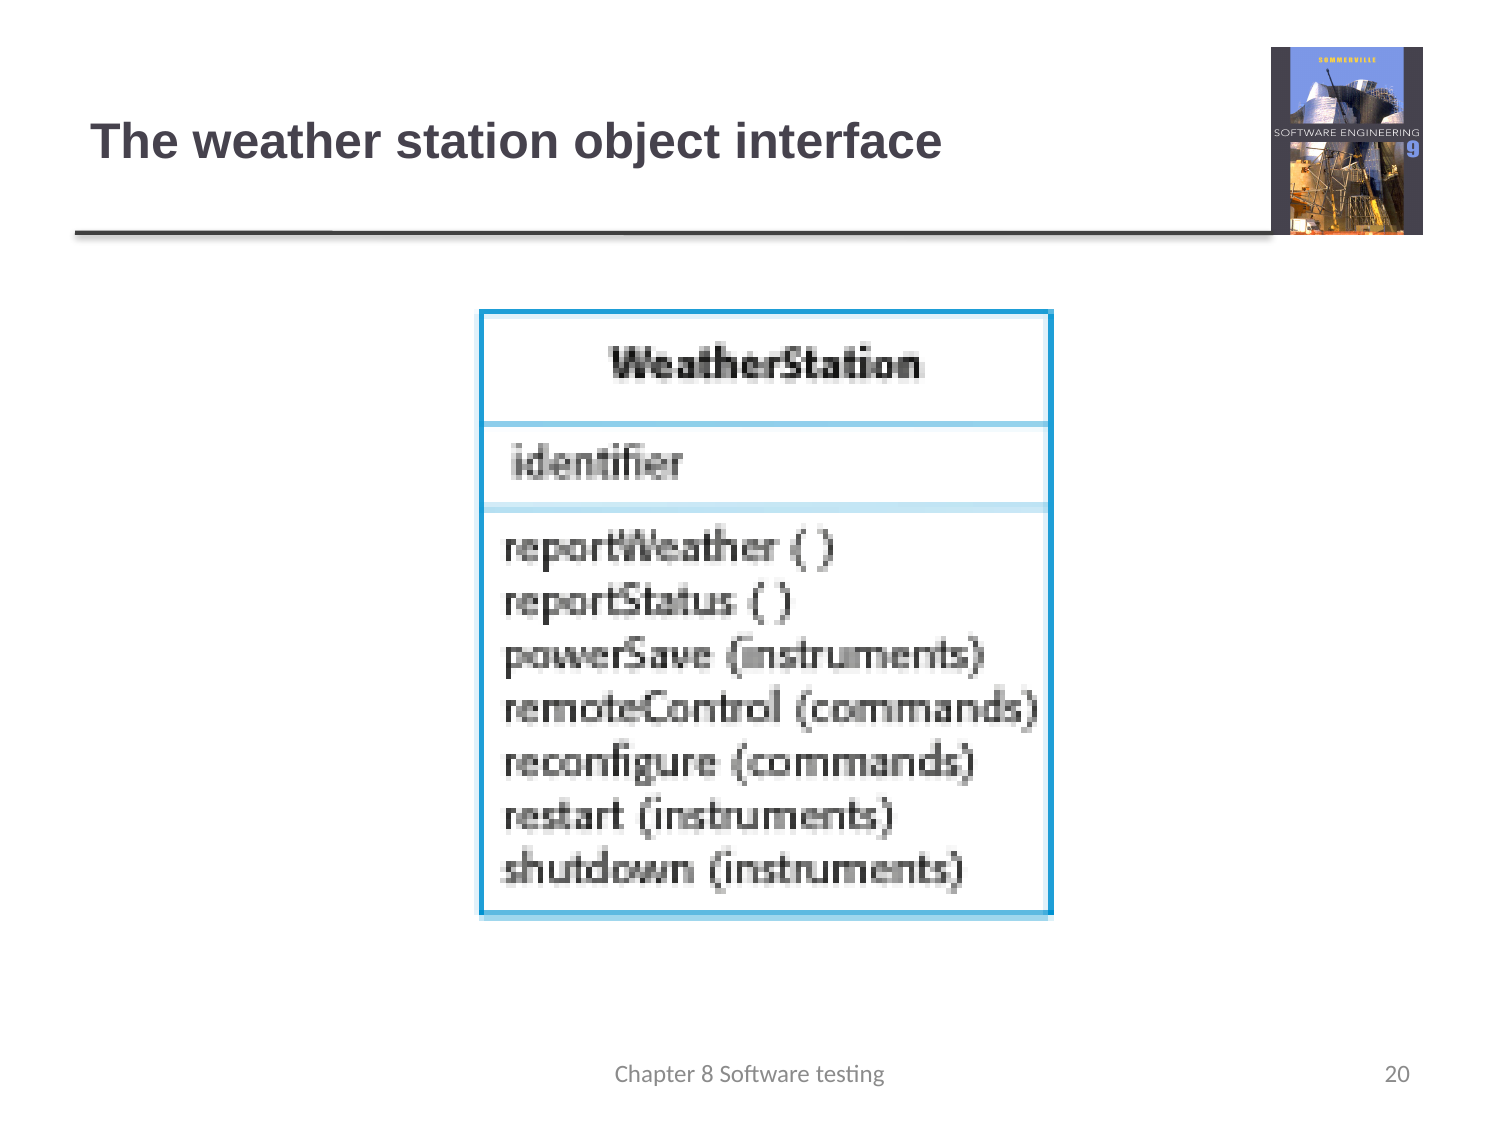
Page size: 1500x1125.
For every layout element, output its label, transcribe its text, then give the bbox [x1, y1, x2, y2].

title The weather station object interface [74, 44, 1272, 233]
picture [1272, 47, 1423, 235]
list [207, 309, 1320, 921]
slide_number 20 [1074, 1042, 1425, 1103]
footer Chapter 8 Software testing [512, 1042, 988, 1103]
